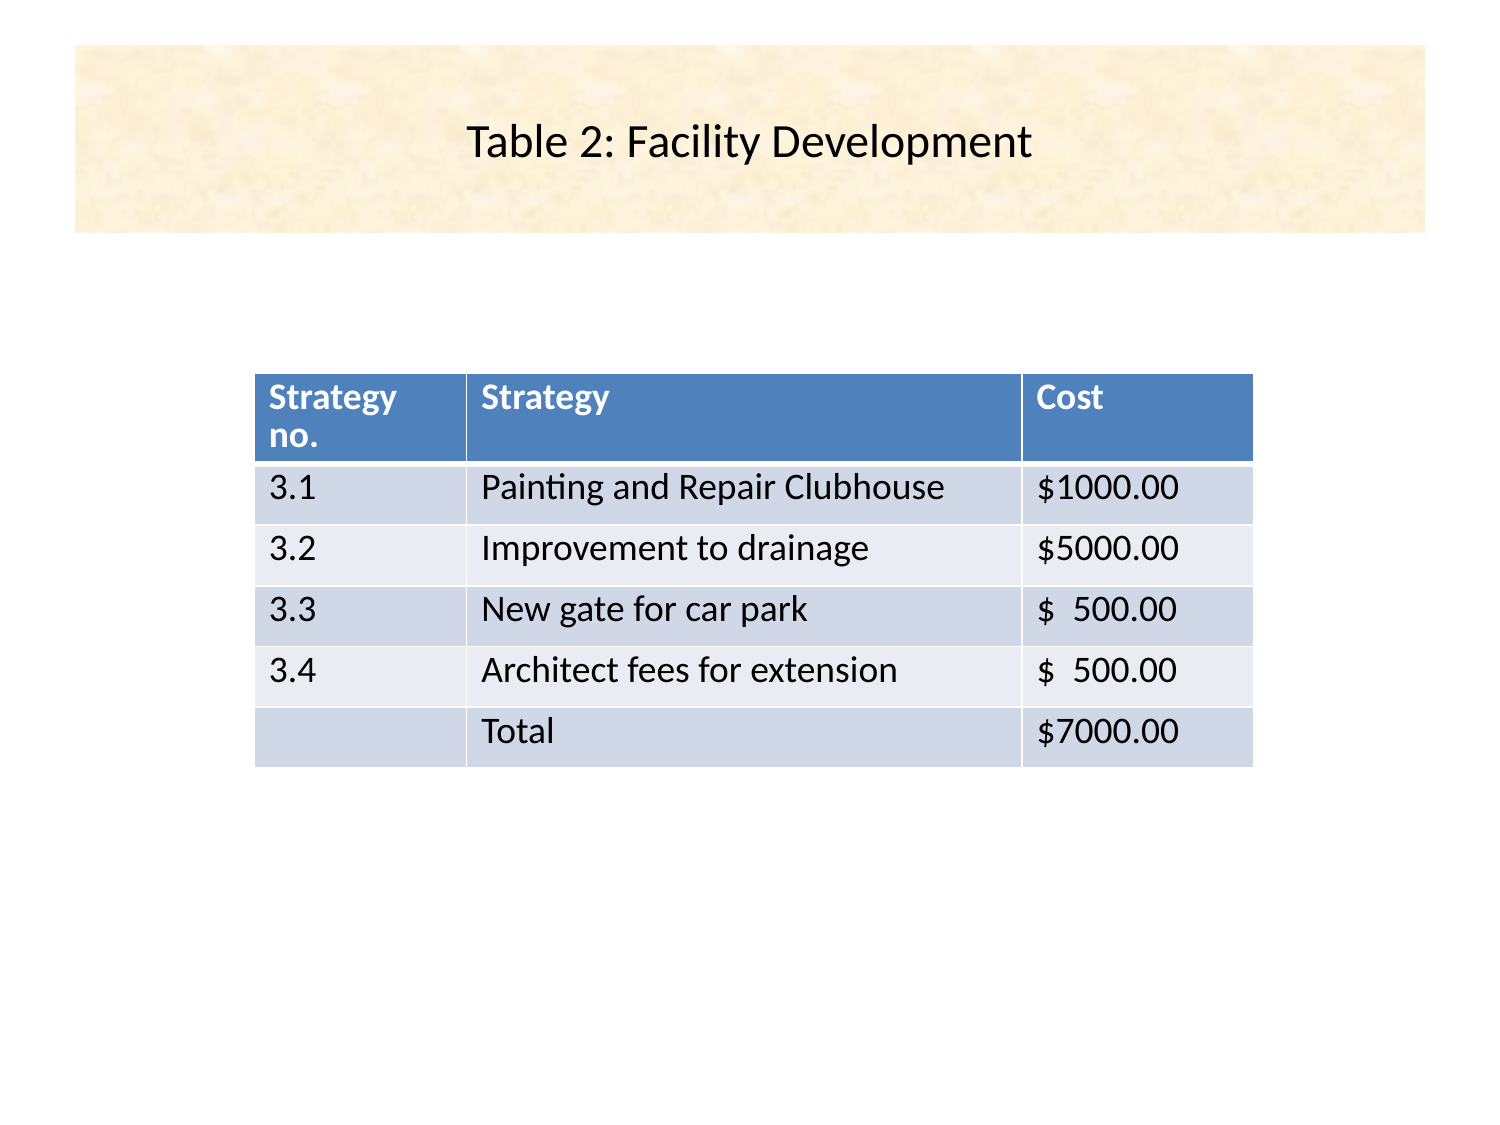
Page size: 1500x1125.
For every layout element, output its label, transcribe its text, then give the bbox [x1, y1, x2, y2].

table_cell Architect fees for extension [467, 647, 1021, 706]
table_cell $ 500.00 [1023, 647, 1253, 706]
table_cell [255, 708, 466, 767]
table_cell $7000.00 [1023, 708, 1253, 767]
table_cell 3.2 [255, 526, 466, 585]
table_cell $1000.00 [1023, 467, 1253, 524]
table_cell New gate for car park [467, 587, 1021, 646]
table_cell Improvement to drainage [467, 526, 1021, 585]
table_cell Total [467, 708, 1021, 767]
table_header Strategy [467, 374, 1021, 461]
table_cell $5000.00 [1023, 526, 1253, 585]
table_cell $ 500.00 [1023, 587, 1253, 646]
table_cell 3.1 [255, 467, 466, 524]
table_cell Painting and Repair Clubhouse [467, 467, 1021, 524]
table_header Strategy no. [255, 374, 466, 461]
list [75, 262, 1425, 1005]
table_cell 3.4 [255, 647, 466, 706]
table_header Cost [1023, 374, 1253, 461]
table_cell 3.3 [255, 587, 466, 646]
title Table 2: Facility Development [75, 45, 1425, 233]
